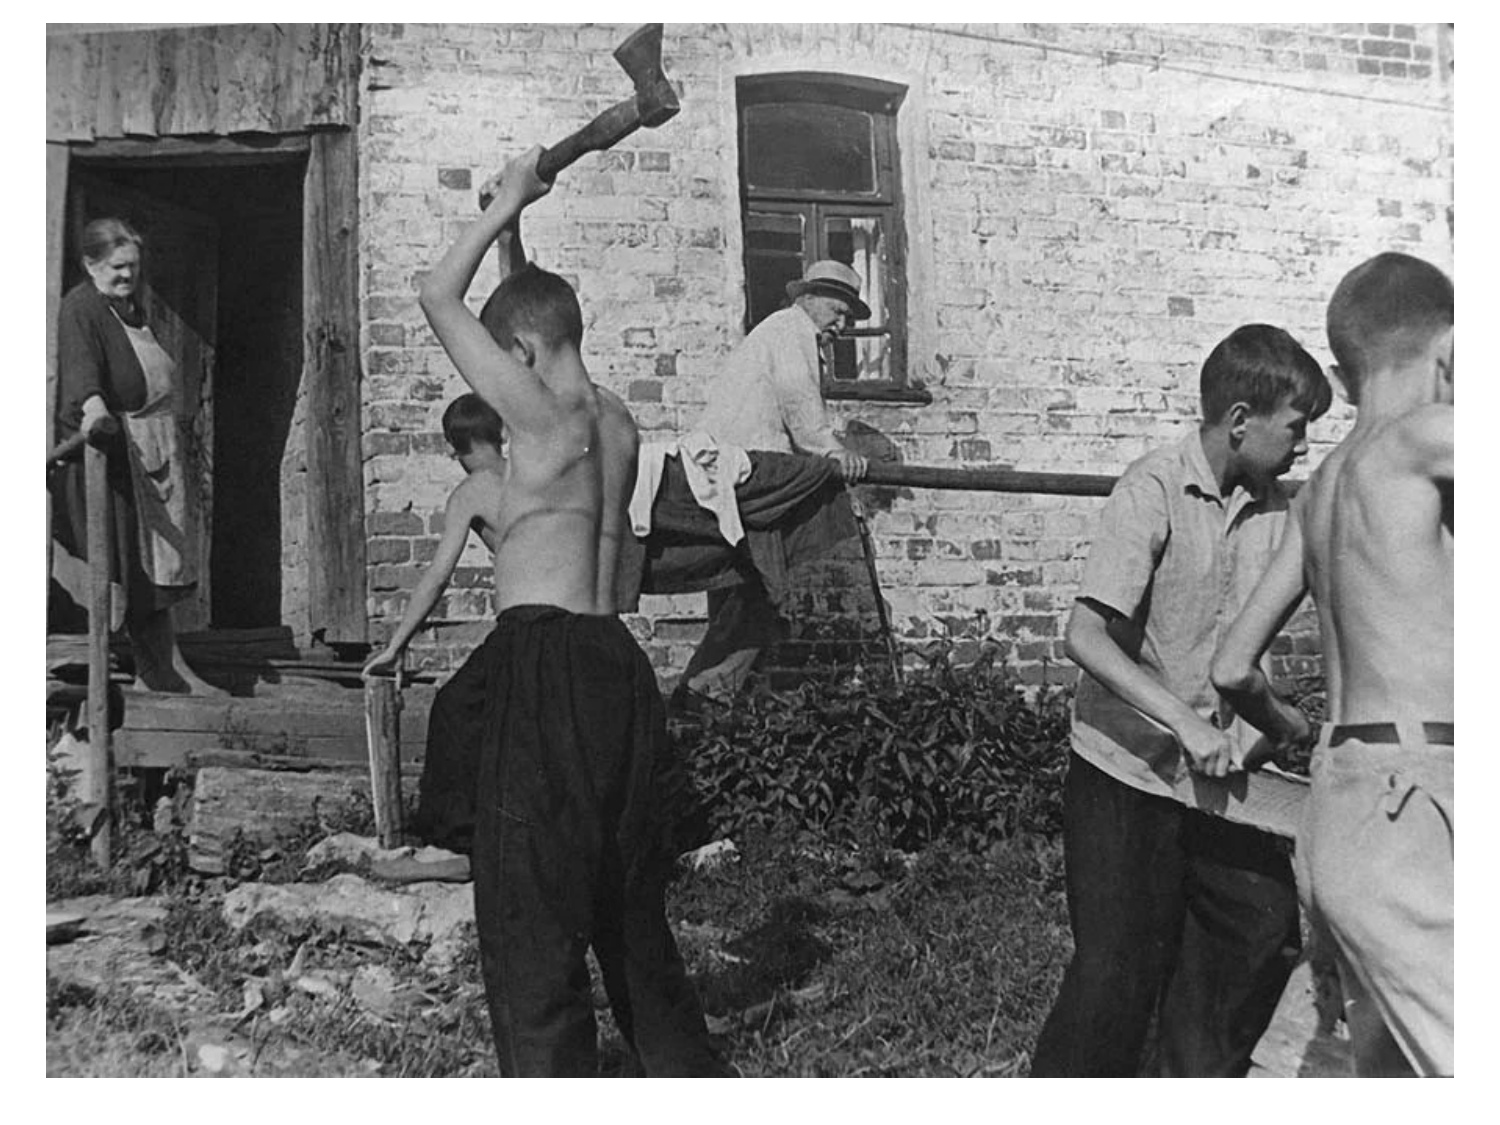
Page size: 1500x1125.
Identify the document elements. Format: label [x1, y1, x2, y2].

picture [46, 23, 1454, 1079]
